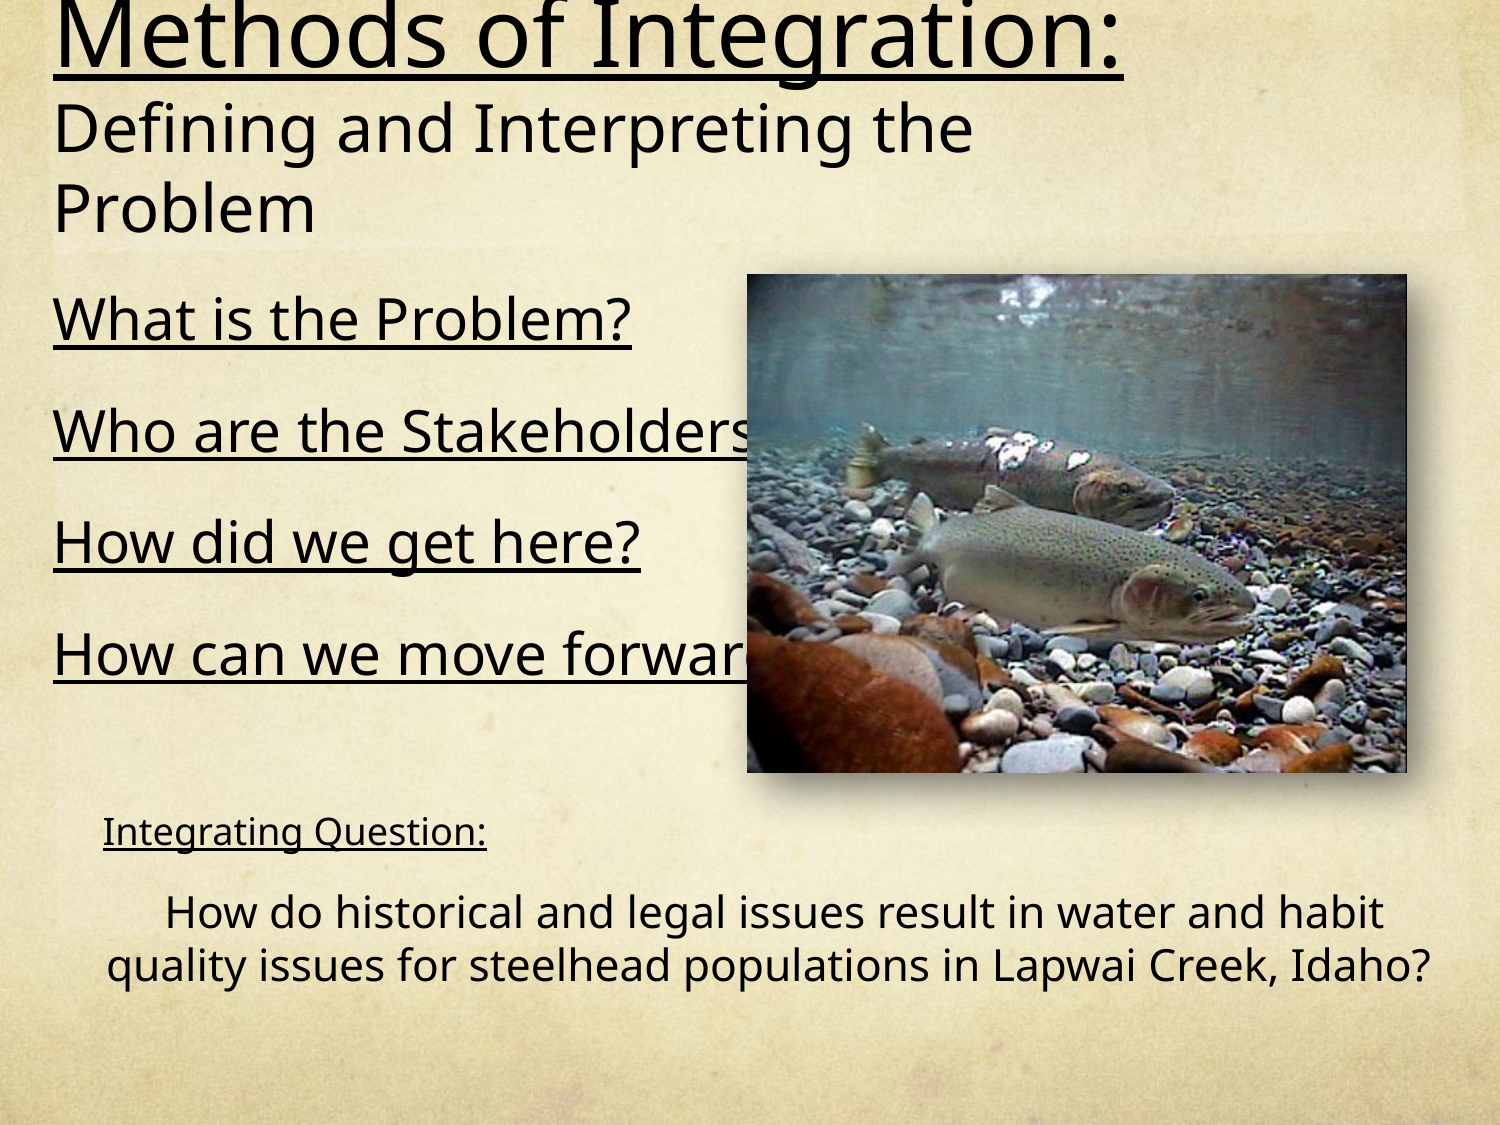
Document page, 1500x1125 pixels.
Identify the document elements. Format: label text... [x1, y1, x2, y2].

title Methods of Integration: Defining and Interpreting the Problem [37, 37, 1238, 180]
list Integrating Question: How do historical and legal issues result in water and habit quality issues for steelhead populations in Lapwai Creek, Idaho? [87, 800, 1463, 1038]
text_box What is the Problem? Who are the Stakeholders? How did we get here? How can we move forward? [37, 275, 1400, 838]
picture [0, 0, 1500, 1125]
